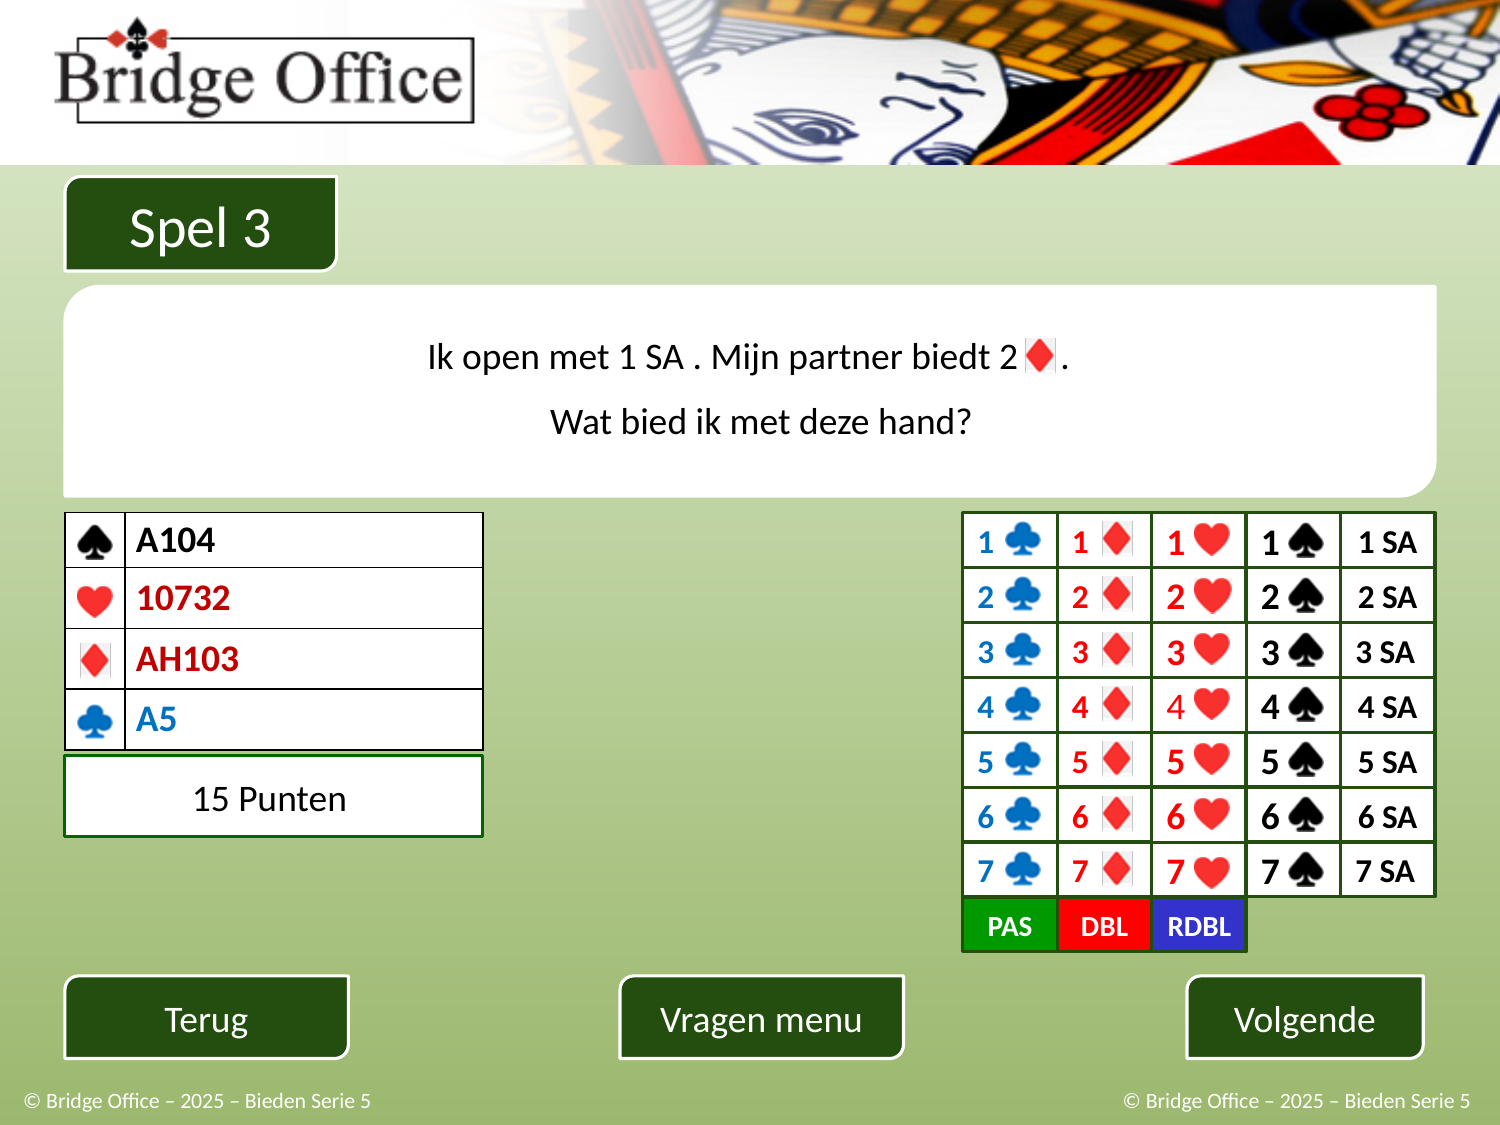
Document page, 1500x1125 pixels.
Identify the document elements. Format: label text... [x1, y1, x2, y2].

picture [1288, 686, 1324, 723]
text_box PAS [961, 896, 1059, 953]
picture [1193, 578, 1232, 614]
text_box © Bridge Office – 2025 – Bieden Serie 5 [8, 1079, 393, 1121]
picture [77, 585, 114, 618]
picture [1022, 338, 1059, 374]
picture [1193, 688, 1230, 721]
table_header [66, 513, 124, 567]
picture [1288, 631, 1324, 668]
picture [1099, 851, 1135, 887]
text_box © Bridge Office – 2025 – Bieden Serie 5 [1107, 1079, 1500, 1121]
text_box Wat bied ik met deze hand? [528, 389, 995, 450]
text_box 3 [1245, 621, 1339, 676]
text_box 5 SA [1339, 734, 1437, 786]
text_box 7 [961, 841, 1056, 896]
picture [1193, 857, 1230, 890]
table_cell [66, 568, 124, 628]
text_box Spel 3 [63, 179, 339, 273]
text_box 6 [1056, 786, 1150, 841]
picture [1099, 741, 1135, 778]
picture [1004, 576, 1041, 613]
picture [77, 703, 114, 740]
picture [1193, 743, 1230, 776]
text_box Vragen menu [618, 974, 906, 1061]
picture [1004, 686, 1041, 723]
text_box 1 [1059, 511, 1153, 569]
text_box 4 [1059, 676, 1150, 734]
picture [1099, 576, 1135, 613]
text_box 4 SA [1339, 676, 1437, 734]
text_box Ik open met 1 SA . Mijn partner biedt 2 . [394, 324, 1104, 385]
text_box 4 [1150, 676, 1245, 734]
picture [1099, 521, 1135, 558]
text_box 2 SA [1339, 569, 1437, 621]
text_box 1 [961, 511, 1059, 569]
text_box 3 [1056, 621, 1150, 676]
text_box 4 [1245, 676, 1339, 734]
picture [1288, 576, 1324, 613]
text_box 3 [1150, 621, 1245, 676]
text_box 7 [1150, 841, 1245, 898]
text_box 2 [1056, 569, 1153, 621]
picture [1099, 686, 1135, 723]
picture [1004, 631, 1041, 668]
text_box 1 [1245, 511, 1342, 569]
text_box 15 Punten [63, 754, 484, 838]
table_cell A5 [126, 690, 482, 749]
text_box 7 SA [1339, 844, 1437, 898]
picture [1004, 796, 1041, 833]
picture [1099, 631, 1135, 668]
picture [77, 524, 114, 561]
picture [1004, 851, 1041, 887]
text_box 3 [961, 621, 1056, 676]
text_box RDBL [1153, 898, 1248, 953]
text_box 1 SA [1342, 511, 1437, 569]
table_header A104 [126, 513, 482, 567]
picture [1193, 523, 1230, 556]
picture [1193, 798, 1230, 830]
text_box [63, 284, 1437, 498]
text_box 5 [1248, 734, 1339, 786]
picture [1288, 851, 1324, 887]
table_cell 10732 [126, 568, 482, 628]
text_box 2 [961, 569, 1056, 621]
picture [1288, 521, 1325, 558]
text_box 7 [1245, 841, 1339, 898]
table_cell AH103 [126, 629, 482, 688]
picture [1004, 741, 1041, 778]
text_box DBL [1059, 898, 1153, 953]
text_box 7 [1056, 841, 1150, 898]
text_box 2 [1153, 569, 1245, 621]
picture [1194, 633, 1230, 666]
table_cell [66, 629, 124, 688]
text_box 6 [961, 786, 1056, 841]
picture [1099, 796, 1135, 833]
picture [0, 0, 1500, 166]
text_box 6 [1150, 786, 1245, 841]
text_box 6 SA [1339, 786, 1437, 844]
picture [1288, 741, 1324, 778]
table_cell [66, 690, 124, 749]
text_box 6 [1245, 786, 1339, 841]
text_box 5 [961, 734, 1059, 786]
picture [1288, 796, 1324, 832]
picture [77, 643, 114, 679]
text_box 1 [1153, 511, 1245, 569]
text_box Volgende [1185, 974, 1425, 1061]
text_box Terug [63, 974, 350, 1061]
text_box 5 [1153, 734, 1248, 786]
text_box 5 [1059, 734, 1153, 786]
text_box 2 [1245, 569, 1339, 621]
text_box 4 [961, 676, 1059, 734]
picture [1004, 521, 1041, 558]
text_box 3 SA [1339, 621, 1437, 676]
